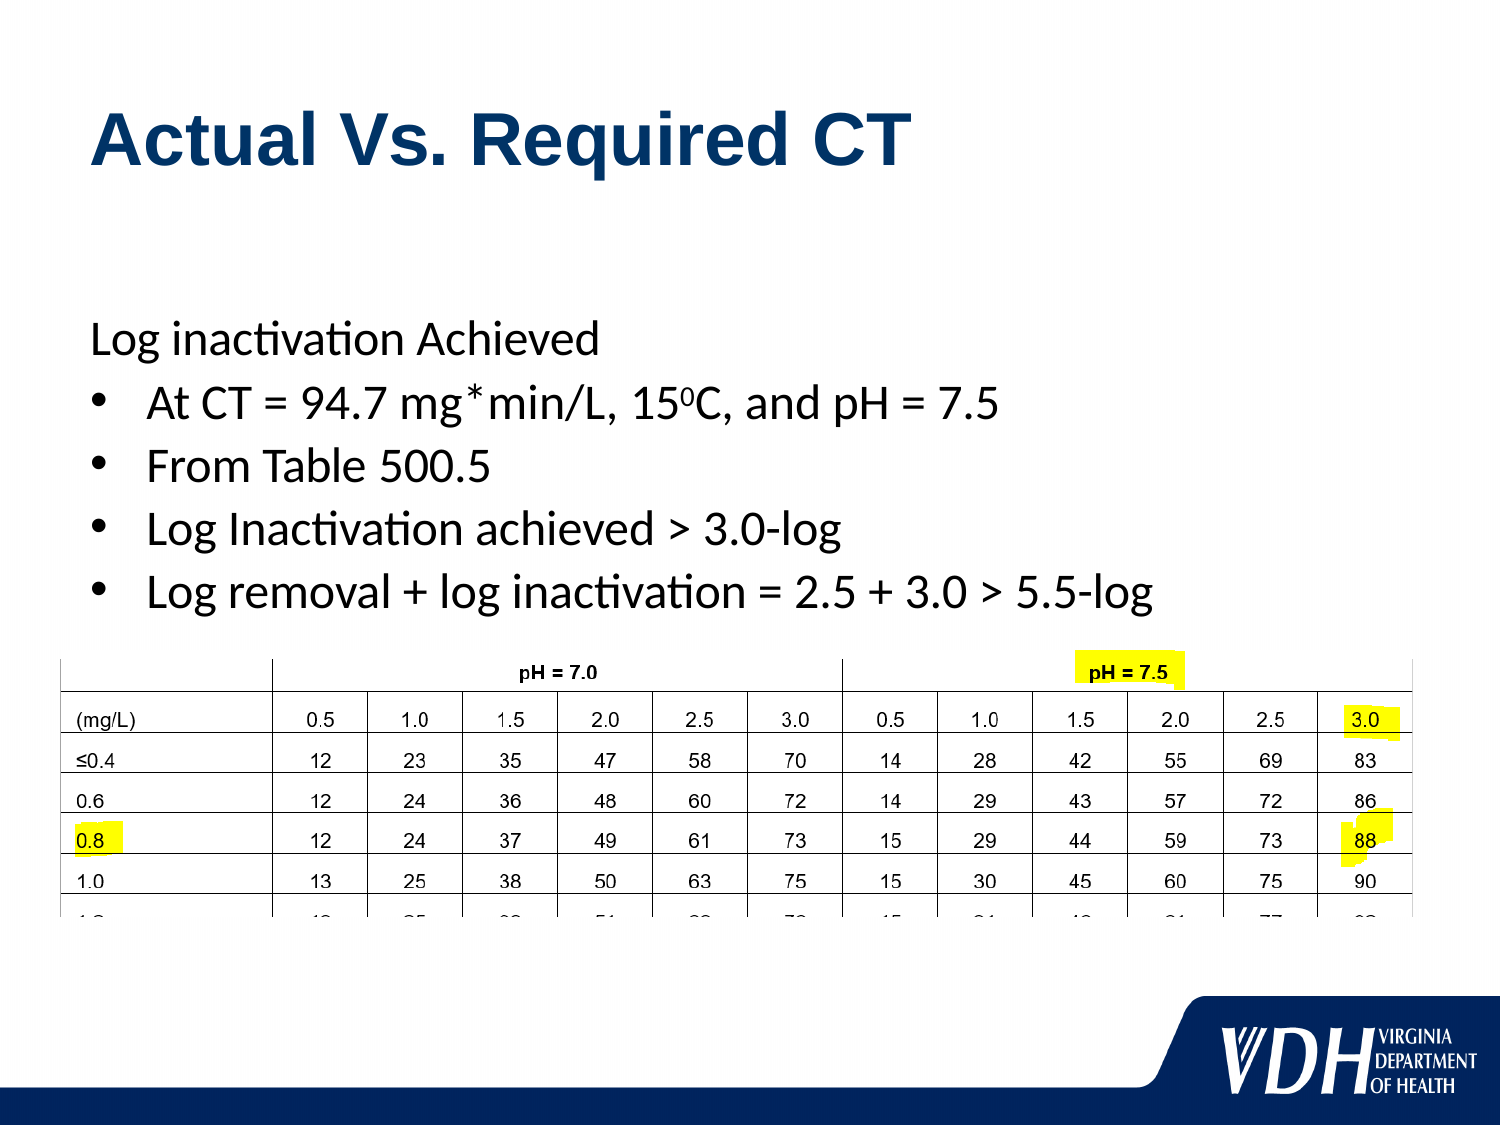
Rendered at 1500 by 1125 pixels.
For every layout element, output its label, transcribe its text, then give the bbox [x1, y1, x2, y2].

text_box Log inactivation Achieved At CT = 94.7 mg*min/L, 150C, and pH = 7.5 From Table 500.5 Log Inactivation achieved > 3.0-log Log removal + log inactivation = 2.5 + 3.0 > 5.5-log [81, 299, 1200, 619]
text_box [60, 650, 1413, 917]
picture [0, 0, 1500, 1125]
title Actual Vs. Required CT [87, 39, 946, 230]
